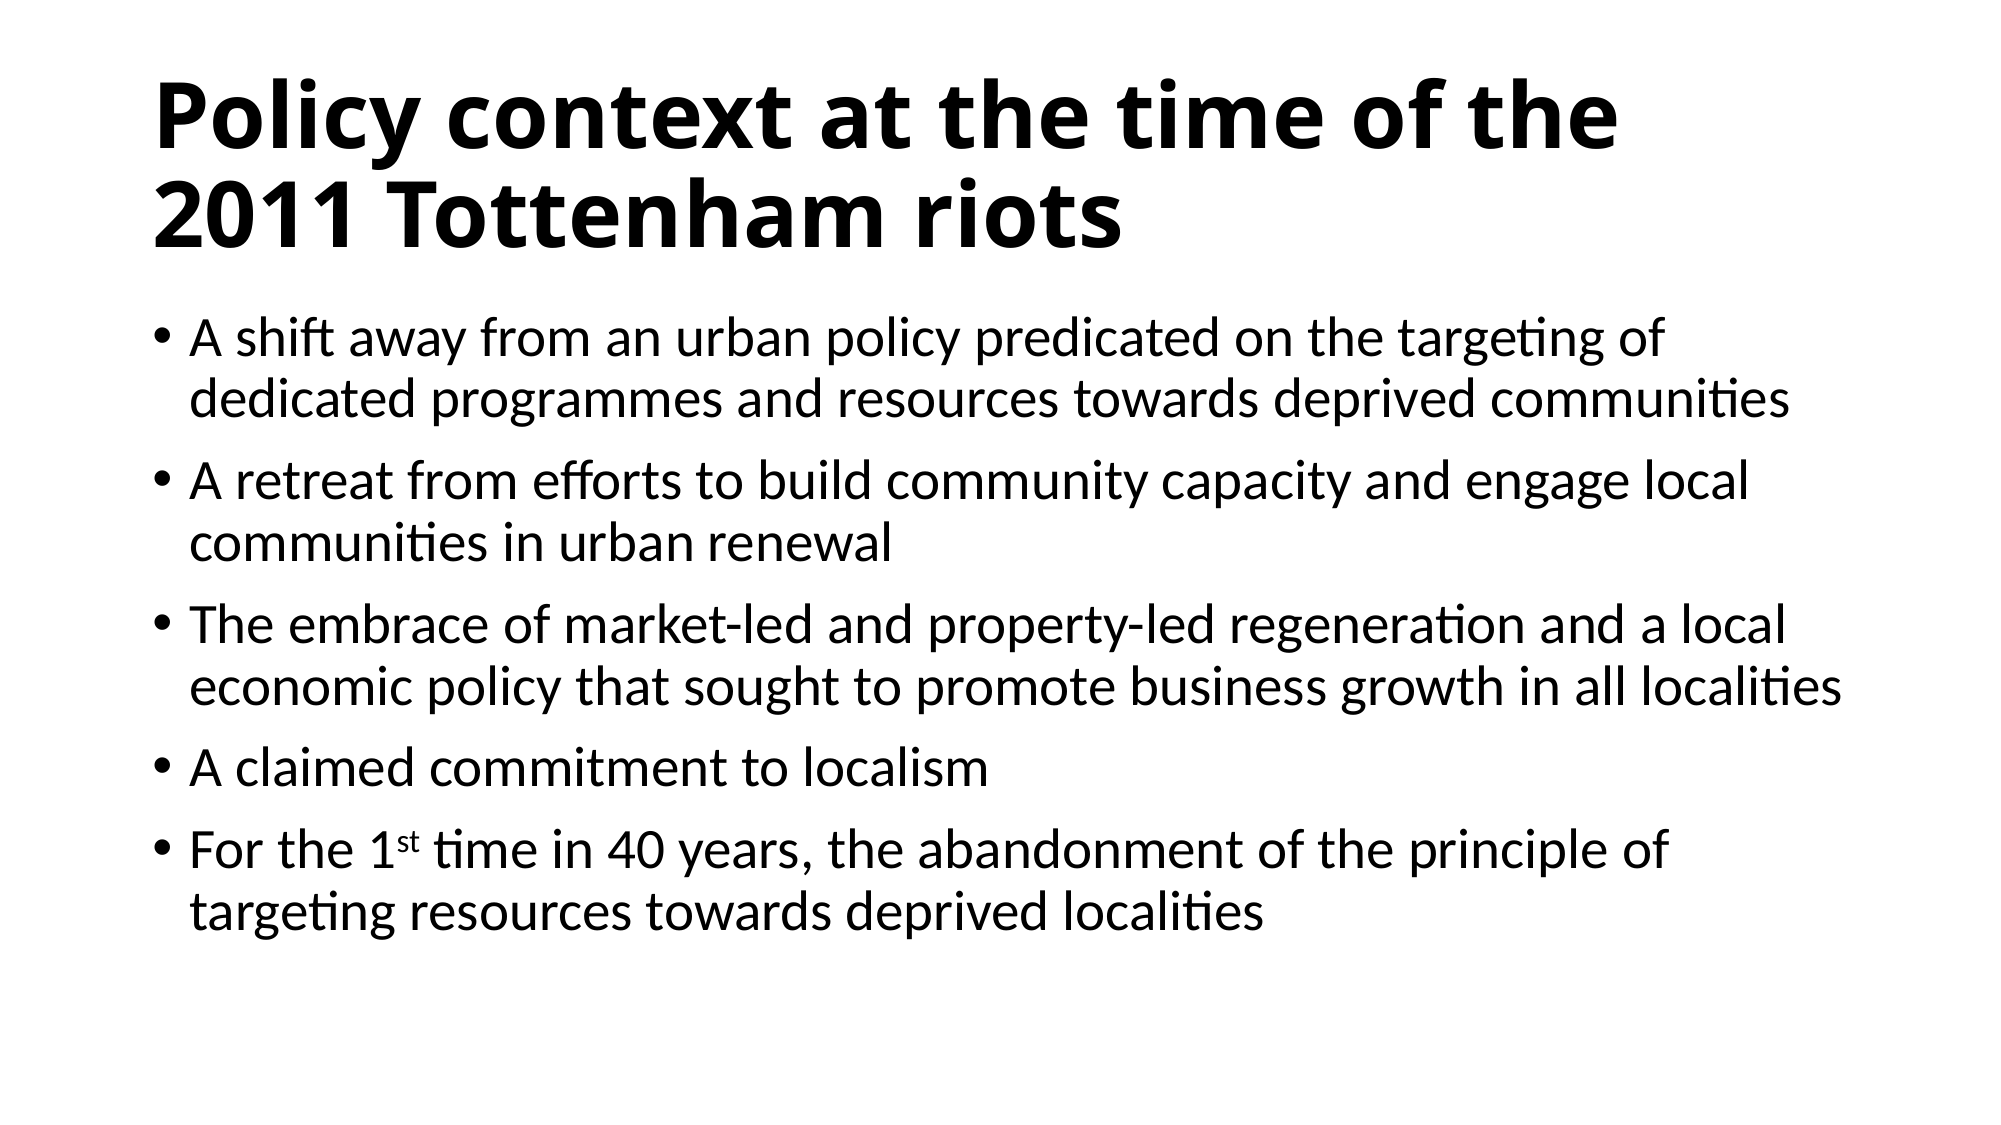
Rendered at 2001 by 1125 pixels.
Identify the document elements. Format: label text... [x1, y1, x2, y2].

title Policy context at the time of the 2011 Tottenham riots [137, 59, 1863, 278]
list A shift away from an urban policy predicated on the targeting of dedicated programmes and resources towards deprived communities A retreat from efforts to build community capacity and engage local communities in urban renewal The embrace of market-led and property-led regeneration and a local economic policy that sought to promote business growth in all localities A claimed commitment to localism For the 1st time in 40 years, the abandonment of the principle of targeting resources towards deprived localities [137, 299, 1863, 1014]
